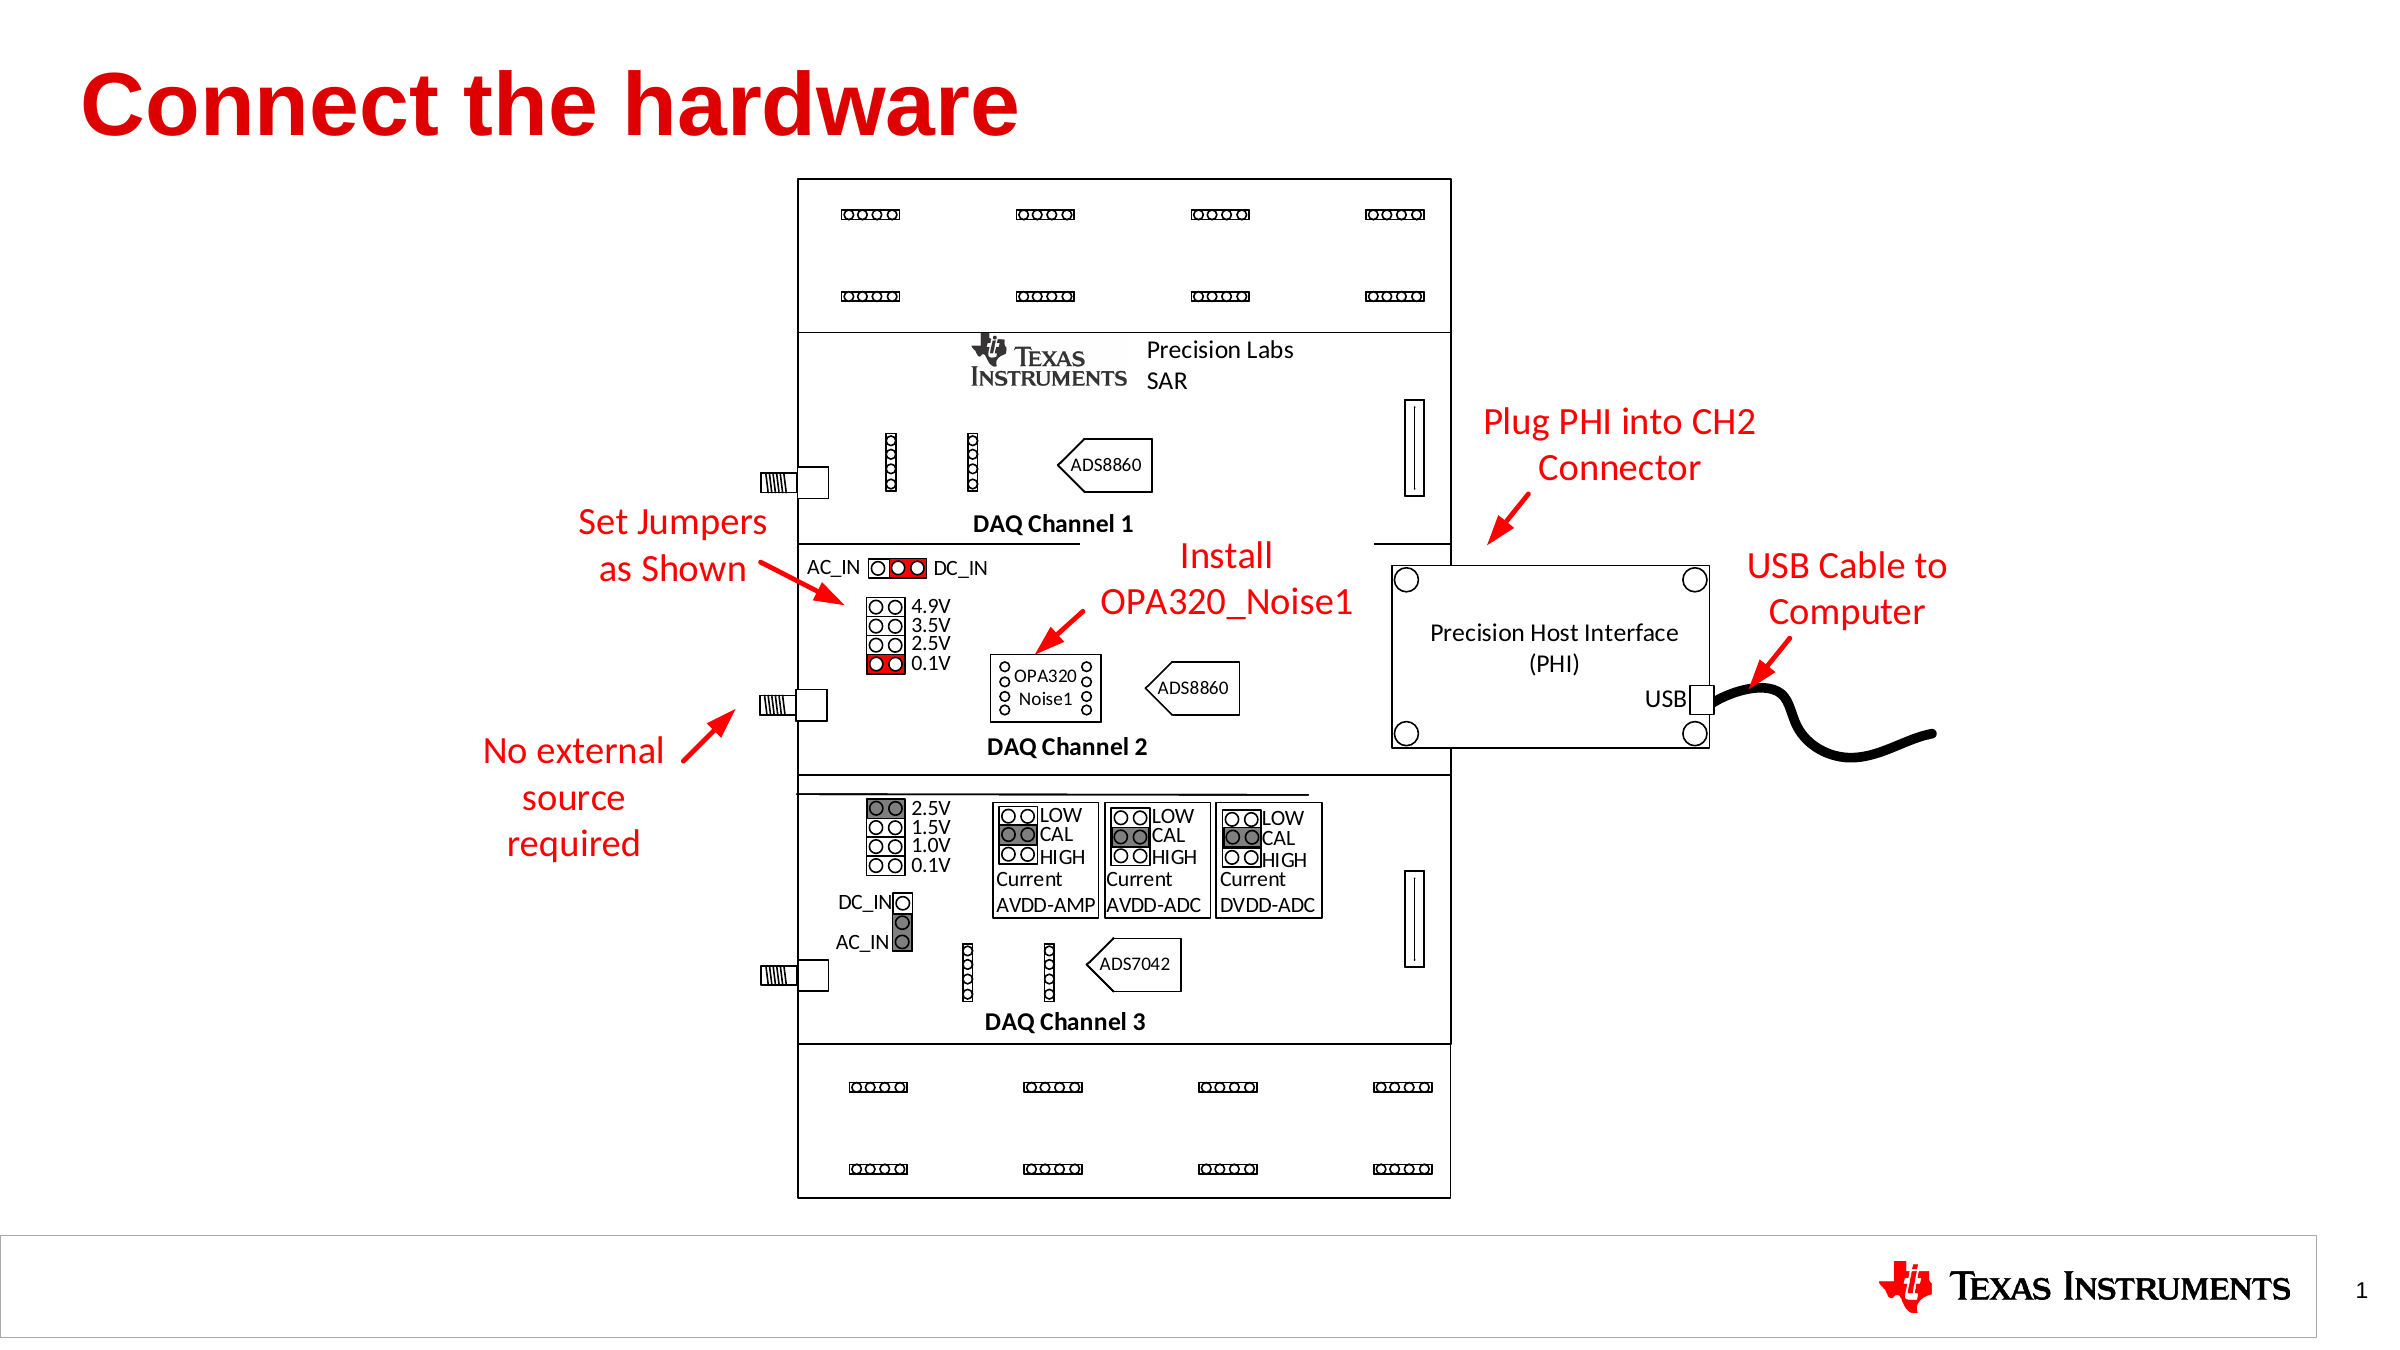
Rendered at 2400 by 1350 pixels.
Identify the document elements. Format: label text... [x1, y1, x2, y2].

picture [1879, 1307, 2290, 1313]
picture [1879, 1261, 2290, 1265]
slide_number 1 [1828, 1265, 2389, 1307]
title Connect the hardware [60, 27, 2282, 189]
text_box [460, 175, 1978, 1201]
